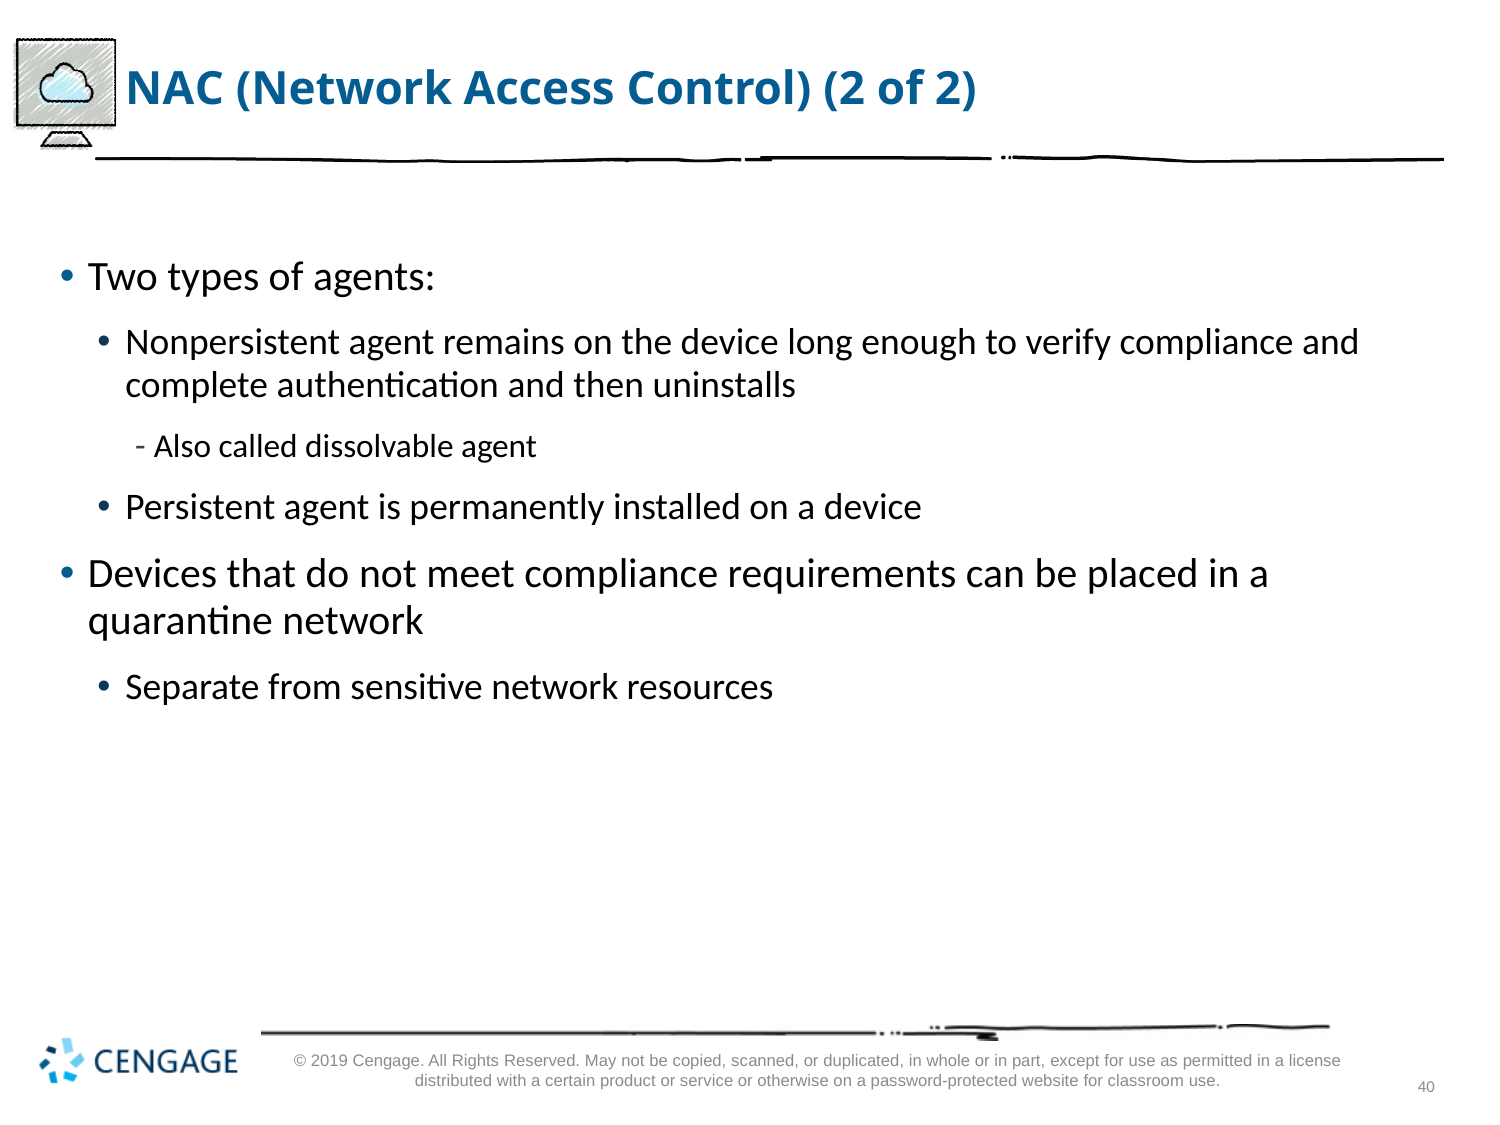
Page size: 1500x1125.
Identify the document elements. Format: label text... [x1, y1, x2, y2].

picture [19, 1024, 250, 1096]
title N A C (Network Access Control) (2 of 2) [125, 66, 1442, 116]
picture [95, 155, 1444, 163]
footer © 2019 Cengage. All Rights Reserved. May not be copied, scanned, or duplicated, in whole or in part, except for use as permitted in a license distributed with a certain product or service or otherwise on a password-protected website for classroom use. [262, 1050, 1375, 1091]
list Two types of agents: Nonpersistent agent remains on the device long enough to verify compliance and complete authentication and then uninstalls Also called dissolvable agent Persistent agent is permanently installed on a device Devices that do not meet compliance requirements can be placed in a quarantine network Separate from sensitive network resources [59, 252, 1441, 713]
picture [13, 36, 117, 151]
picture [261, 1024, 1331, 1041]
